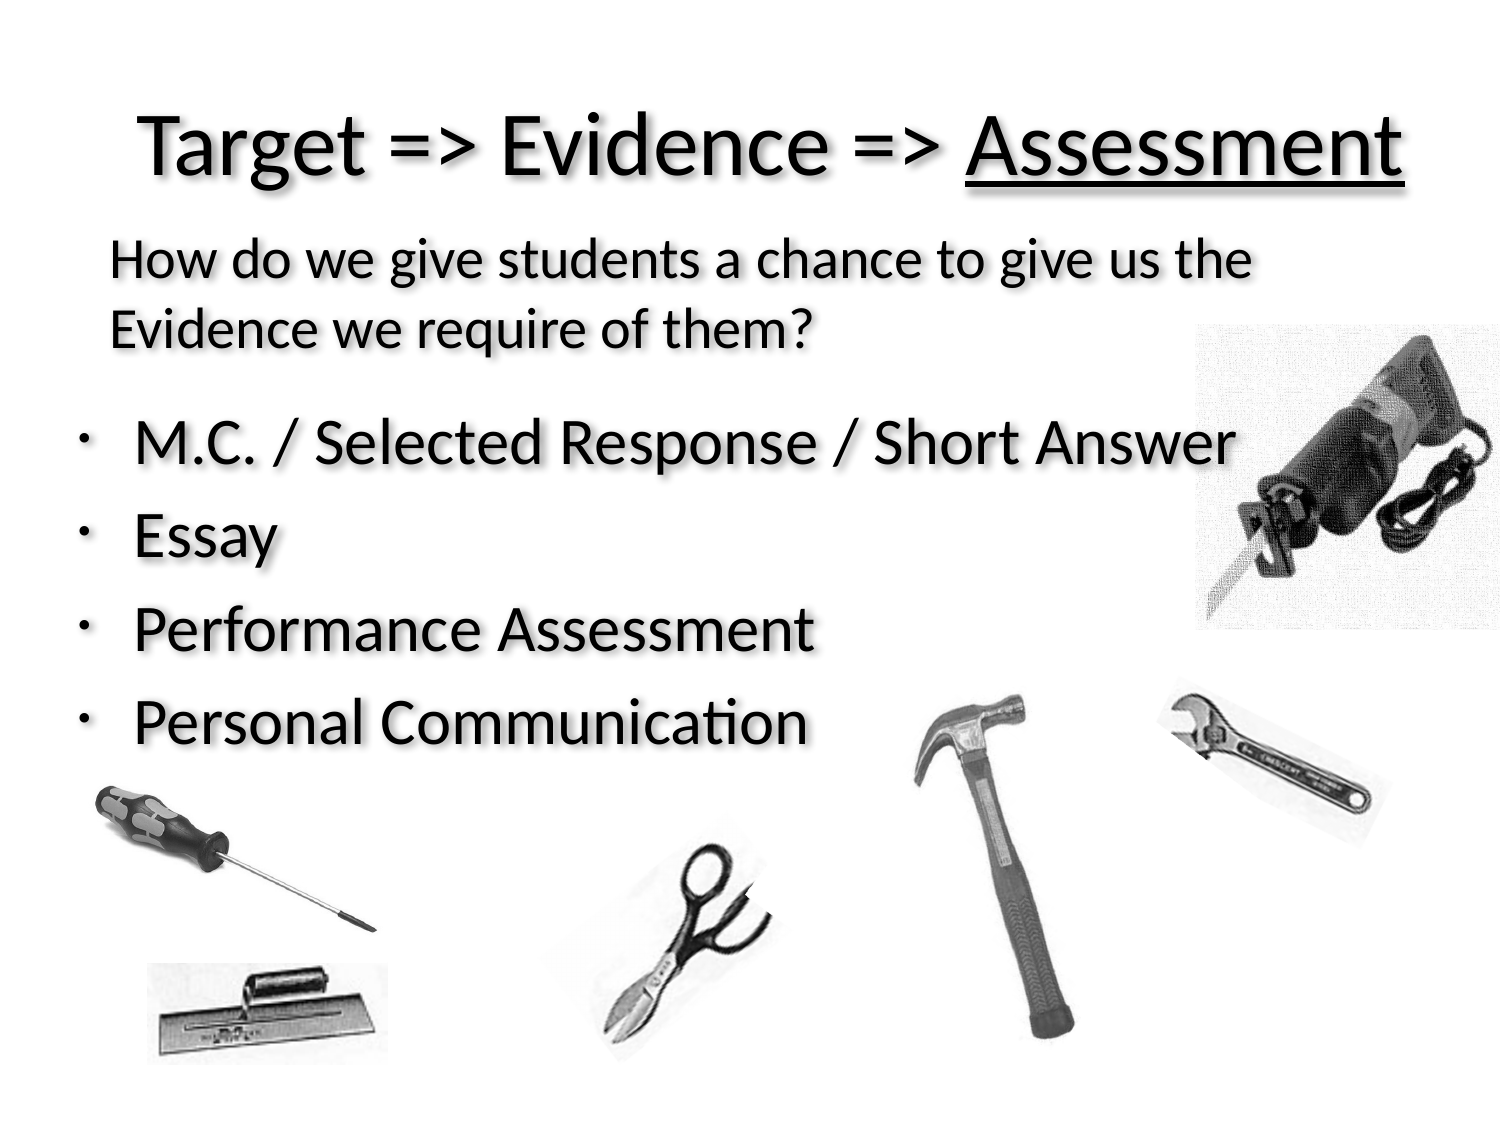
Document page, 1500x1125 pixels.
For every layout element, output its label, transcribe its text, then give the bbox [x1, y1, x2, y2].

picture [1195, 324, 1500, 630]
picture [62, 770, 388, 1065]
title Target => Evidence => Assessment [75, 45, 1425, 233]
picture [820, 642, 1393, 1049]
list M.C. / Selected Response / Short Answer Essay Performance Assessment Personal Communication [62, 390, 1413, 850]
text_box How do we give students a chance to give us the Evidence we require of them? [94, 243, 1283, 368]
picture [539, 812, 792, 1063]
